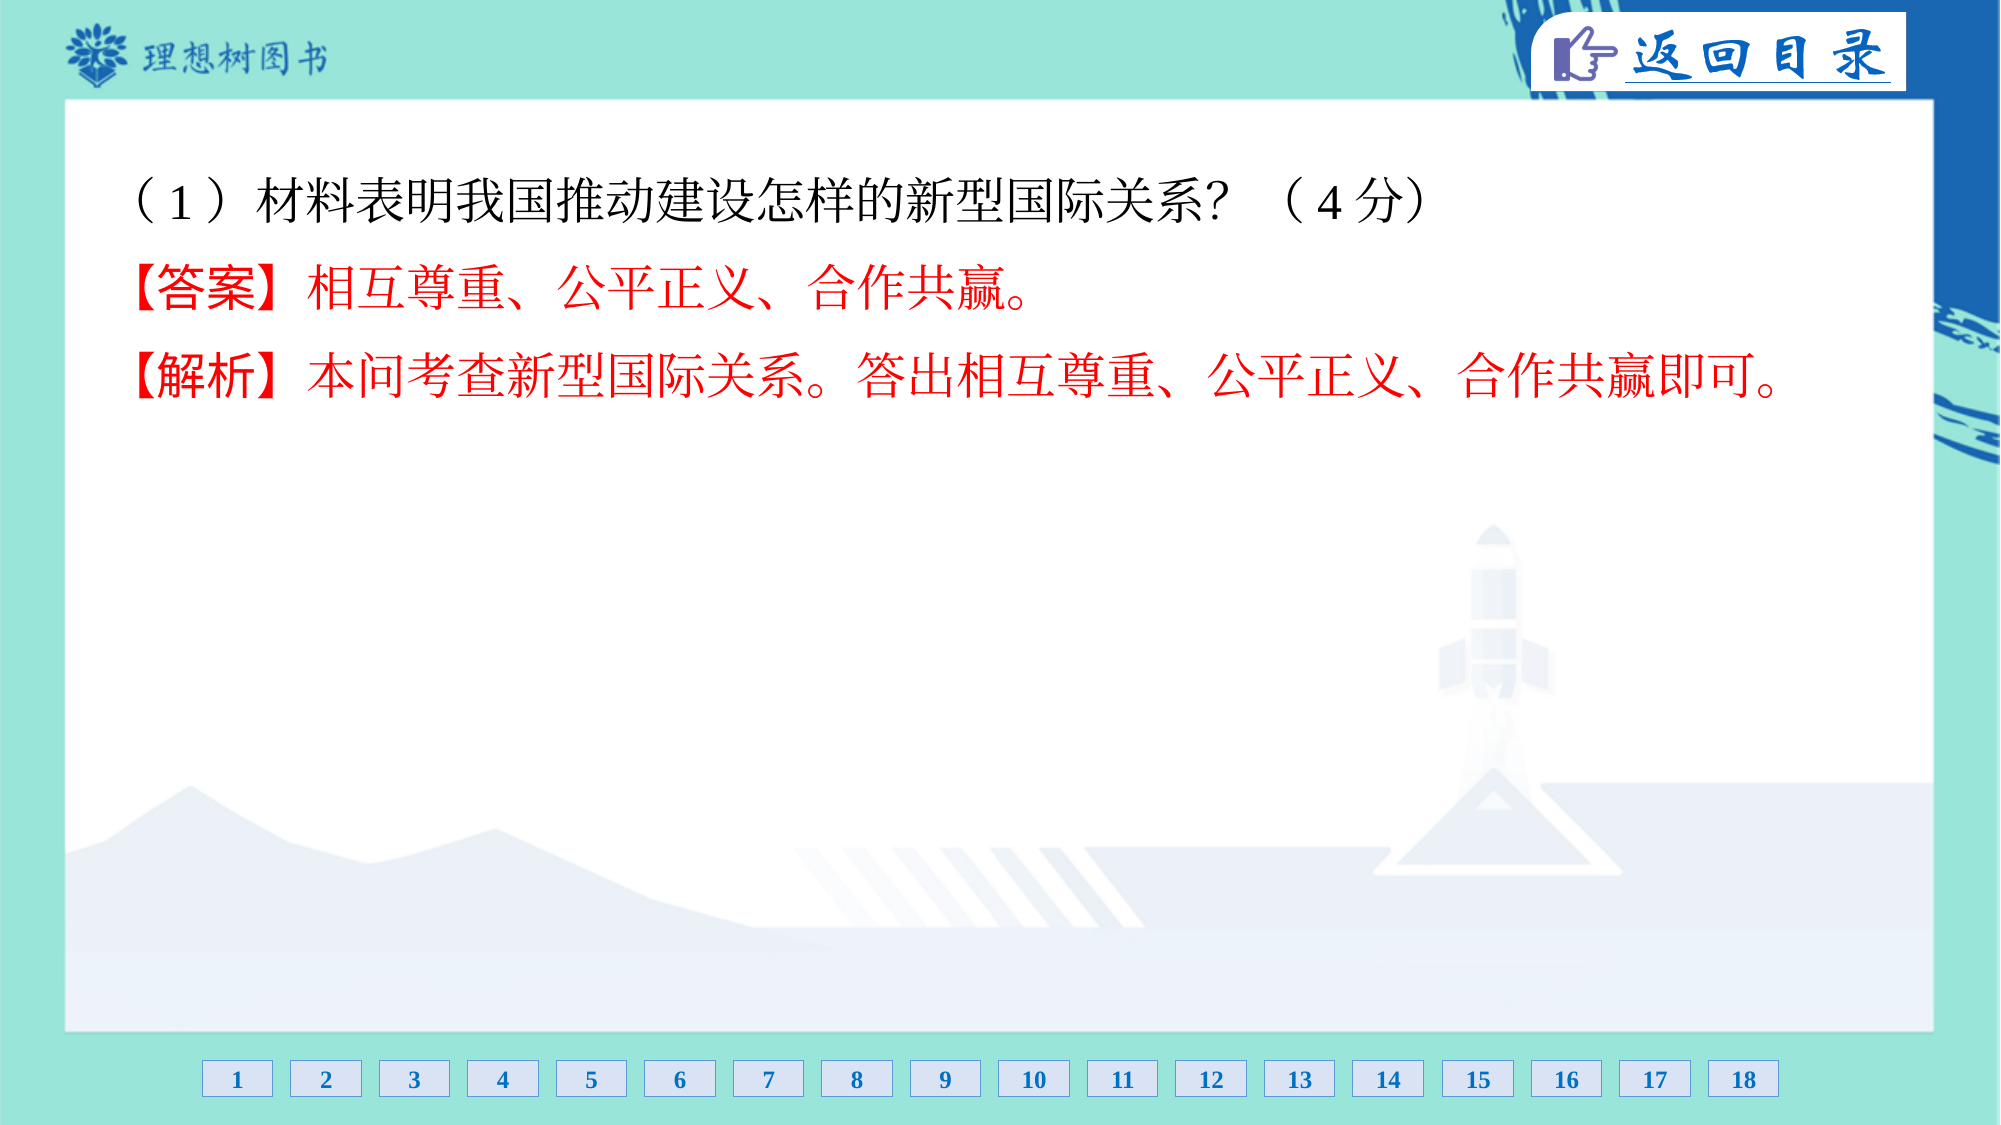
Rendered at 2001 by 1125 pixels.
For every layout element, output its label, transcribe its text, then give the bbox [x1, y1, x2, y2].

picture [0, 0, 2000, 1125]
text_box 【答案】相互尊重、公平正义、合作共赢。 [106, 228, 1895, 307]
text_box （1）材料表明我国推动建设怎样的新型国际关系？（4分） [106, 141, 1895, 220]
text_box 【解析】本问考查新型国际关系。答出相互尊重、公平正义、合作共赢即可。 [106, 316, 1895, 395]
